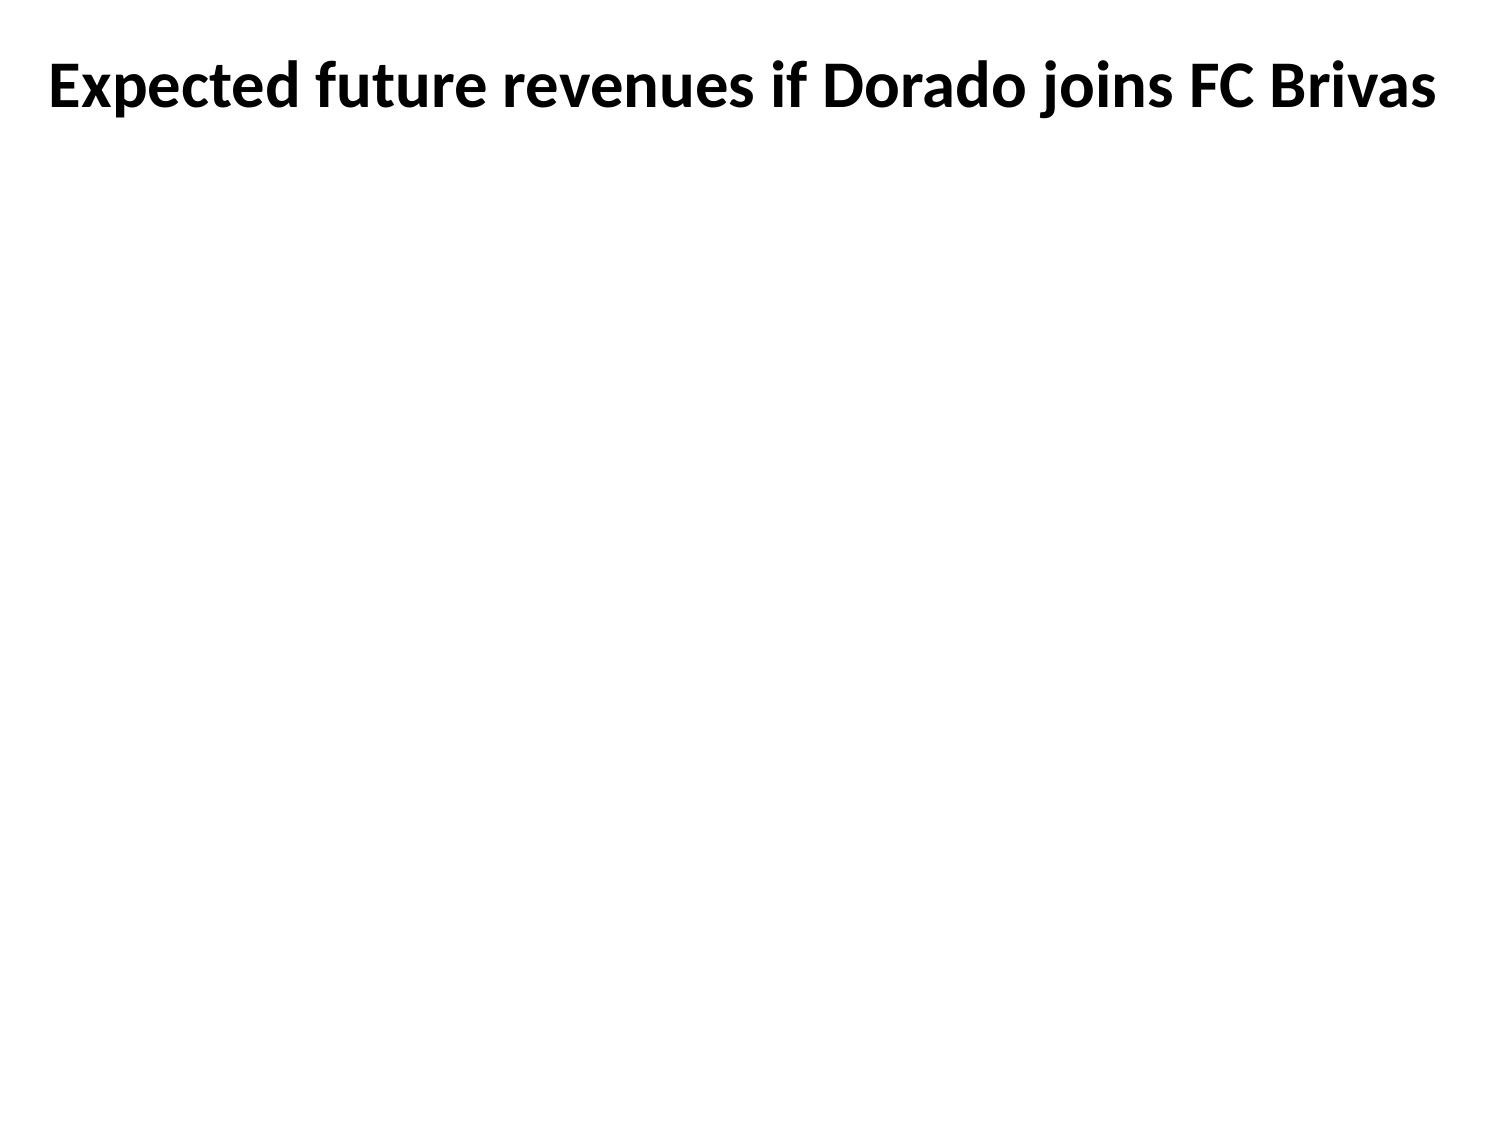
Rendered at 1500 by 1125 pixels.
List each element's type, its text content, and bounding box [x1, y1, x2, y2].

text_box Expected future revenues if Dorado joins FC Brivas [12, 0, 1475, 175]
